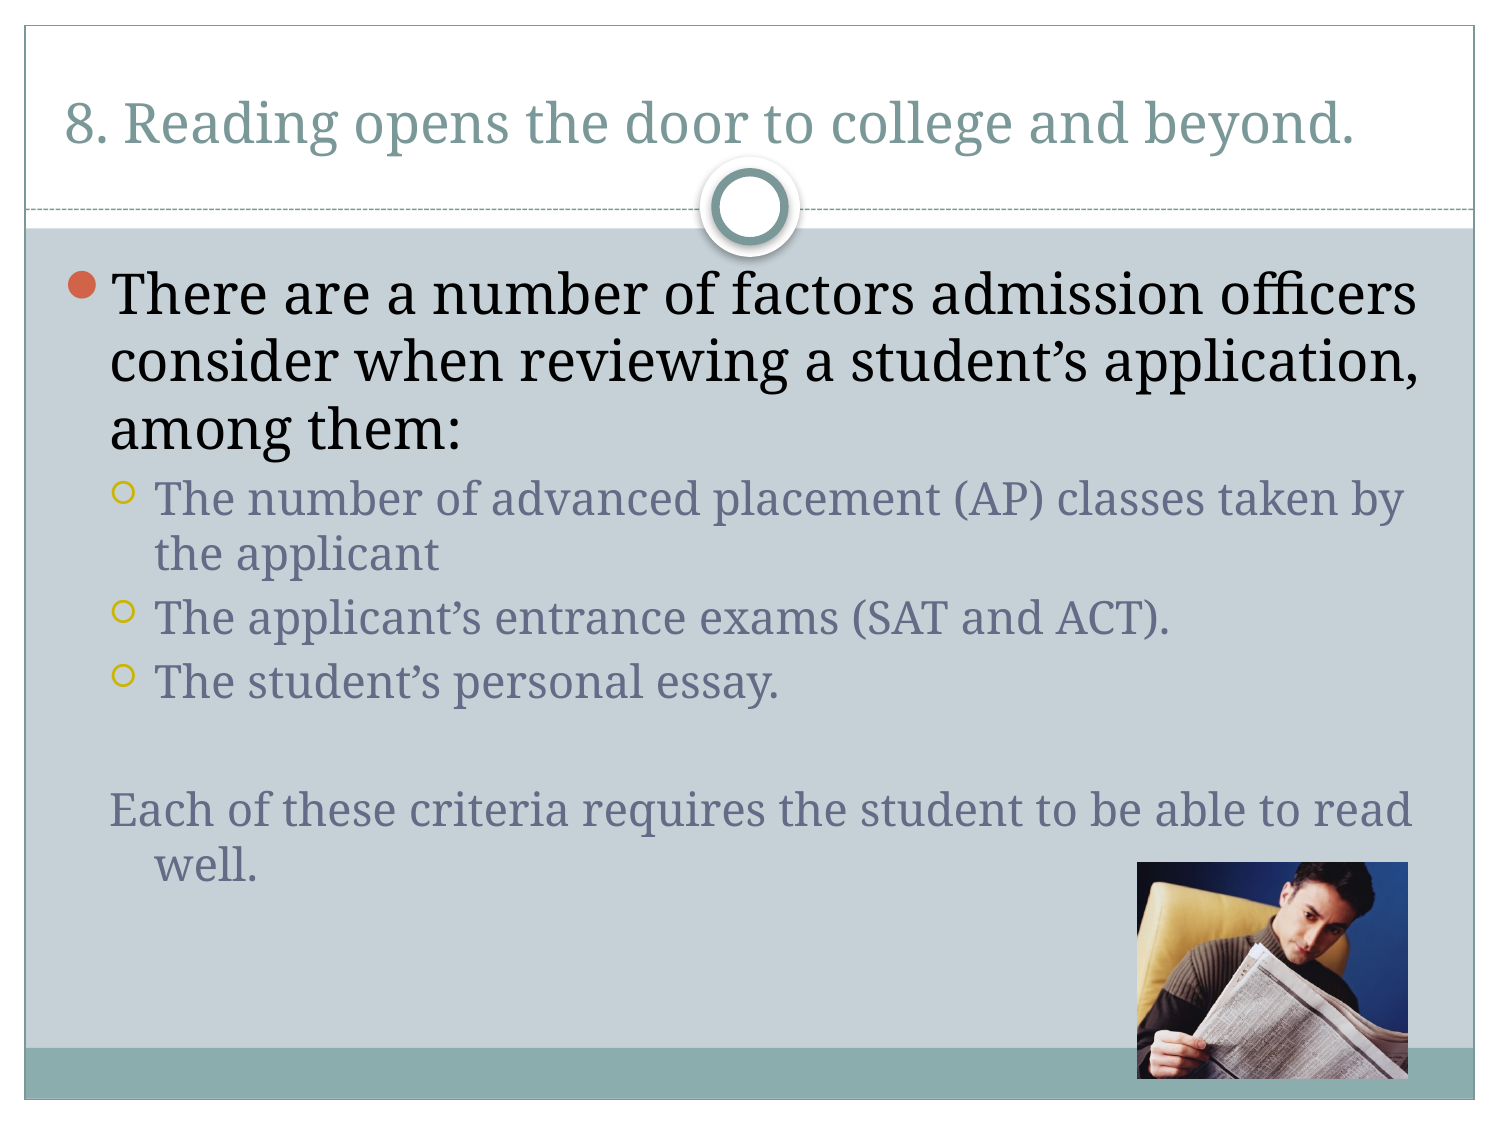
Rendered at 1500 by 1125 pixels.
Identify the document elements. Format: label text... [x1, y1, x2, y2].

picture [1137, 862, 1408, 1079]
title 8. Reading opens the door to college and beyond. [49, 37, 1450, 162]
list There are a number of factors admission officers consider when reviewing a student’s application, among them: The number of advanced placement (AP) classes taken by the applicant The applicant’s entrance exams (SAT and ACT). The student’s personal essay. Each of these criteria requires the student to be able to read well. [49, 250, 1445, 1001]
